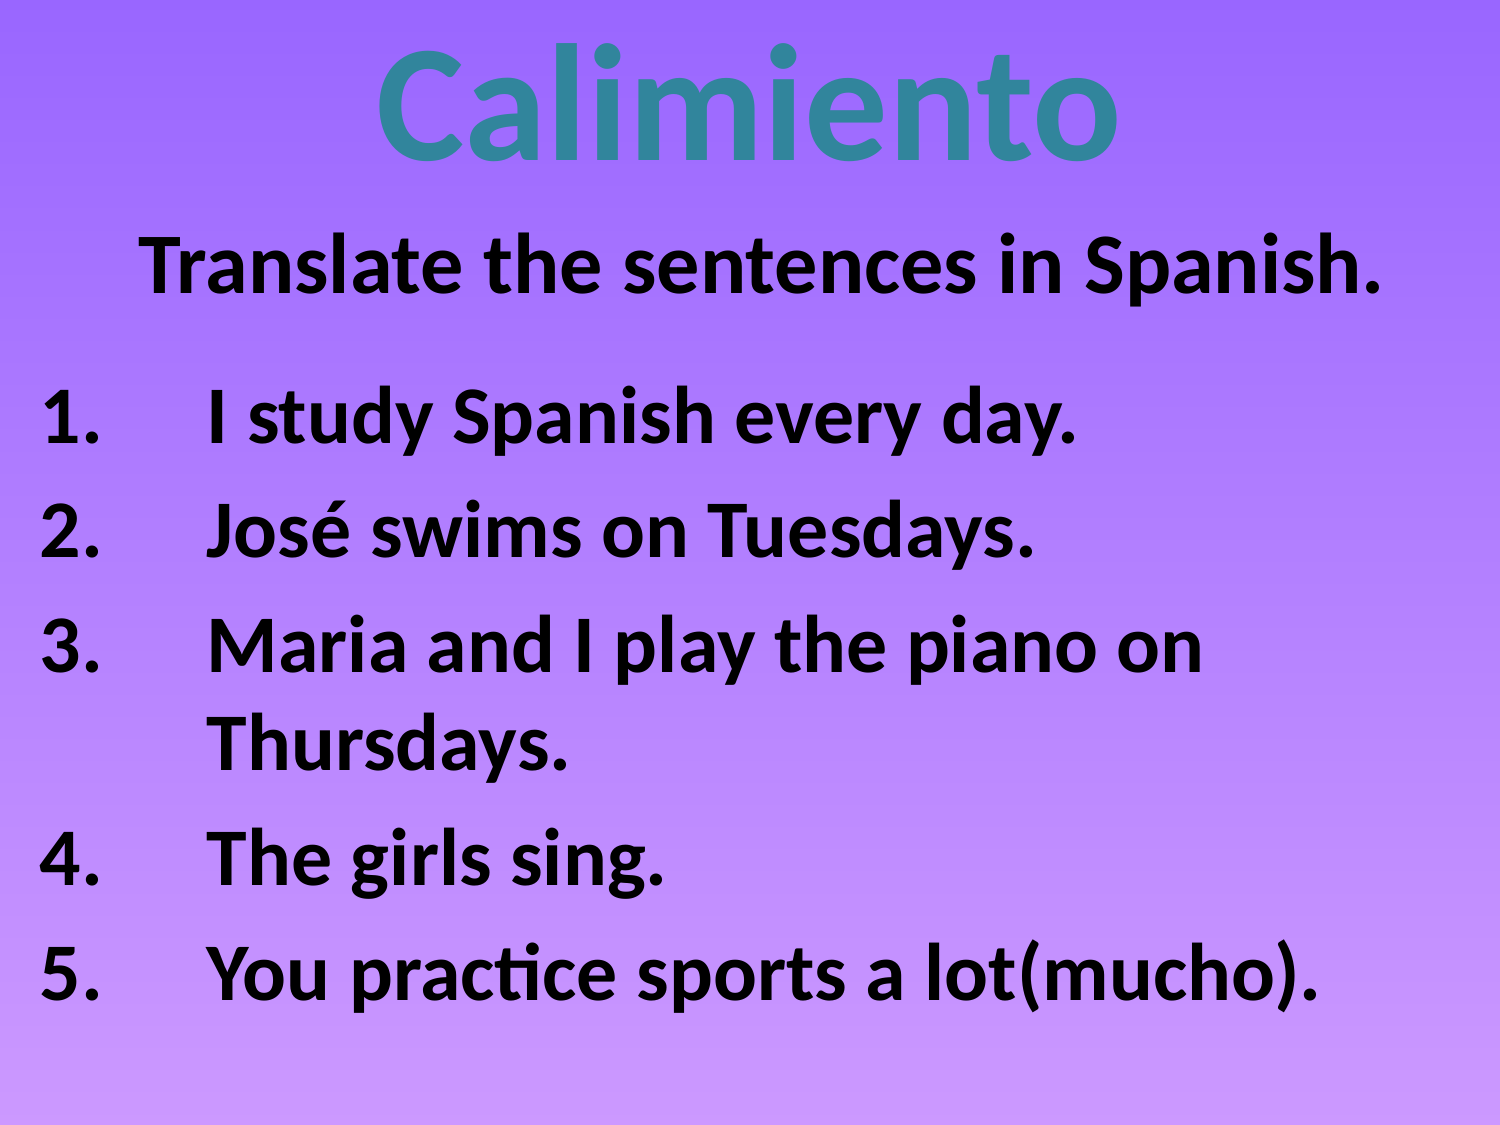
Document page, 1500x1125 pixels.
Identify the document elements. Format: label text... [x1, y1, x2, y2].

list Translate the sentences in Spanish. I study Spanish every day. José swims on Tuesdays. Maria and I play the piano on Thursdays. The girls sing. You practice sports a lot(mucho). [24, 200, 1500, 1038]
title Calimiento [75, 0, 1425, 188]
